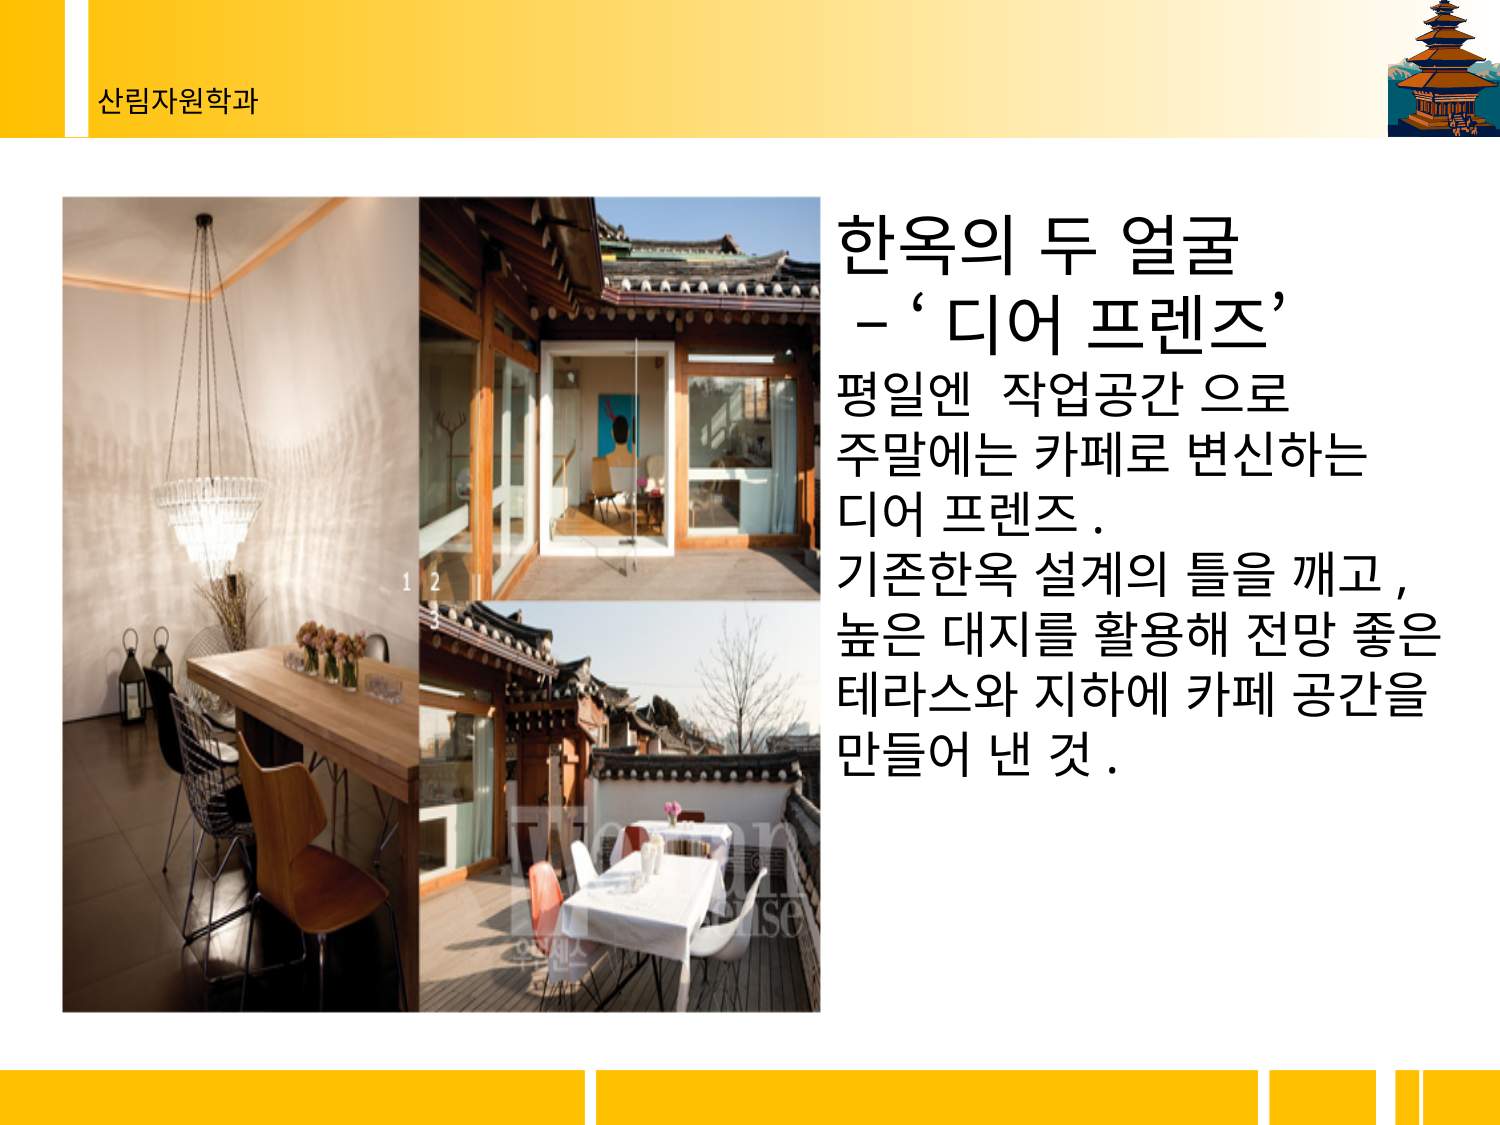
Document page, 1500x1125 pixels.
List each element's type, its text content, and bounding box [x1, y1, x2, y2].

slide_number 24 [1143, 1074, 1495, 1125]
text_box 한옥의 두 얼굴 – ‘디어 프렌즈’ 평일엔 작업공간 으로 주말에는 카페로 변신하는 디어 프렌즈. 기존한옥 설계의 틀을 깨고, 높은 대지를 활용해 전망 좋은 테라스와 지하에 카페 공간을 만들어 낸 것. [833, 196, 1459, 911]
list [52, 195, 833, 1024]
